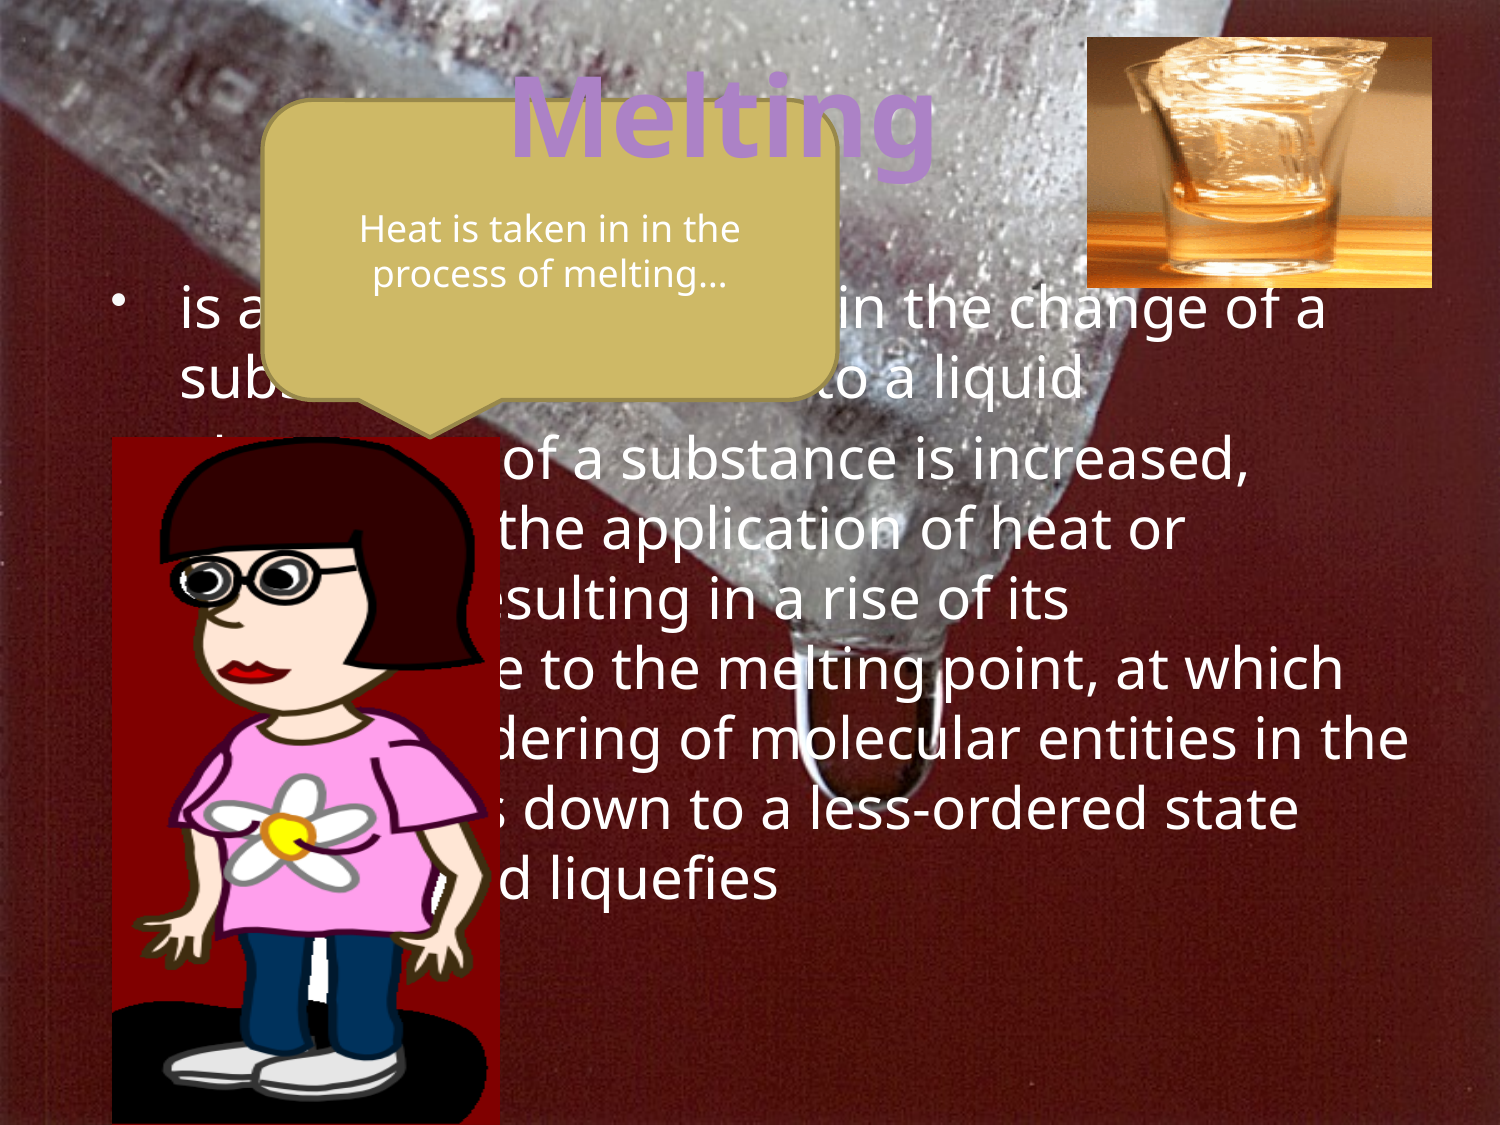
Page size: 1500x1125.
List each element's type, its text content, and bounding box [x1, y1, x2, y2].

list is a process that results in the change of a substance from a solid to a liquid The energy of a substance is increased, typically by the application of heat or pressure, resulting in a rise of its temperature to the melting point, at which the rigid ordering of molecular entities in the solid breaks down to a less-ordered state and the solid liquefies [438, 262, 1425, 1035]
picture [0, 0, 1500, 1125]
list is a process that results in the change of a substance from a solid to a liquid The energy of a substance is increased, typically by the application of heat or pressure, resulting in a rise of its temperature to the melting point, at which the rigid ordering of molecular entities in the solid breaks down to a less-ordered state and the solid liquefies [75, 262, 422, 1035]
text_box Melting [490, 37, 956, 188]
text_box Heat is taken in in the process of melting… [260, 97, 840, 437]
